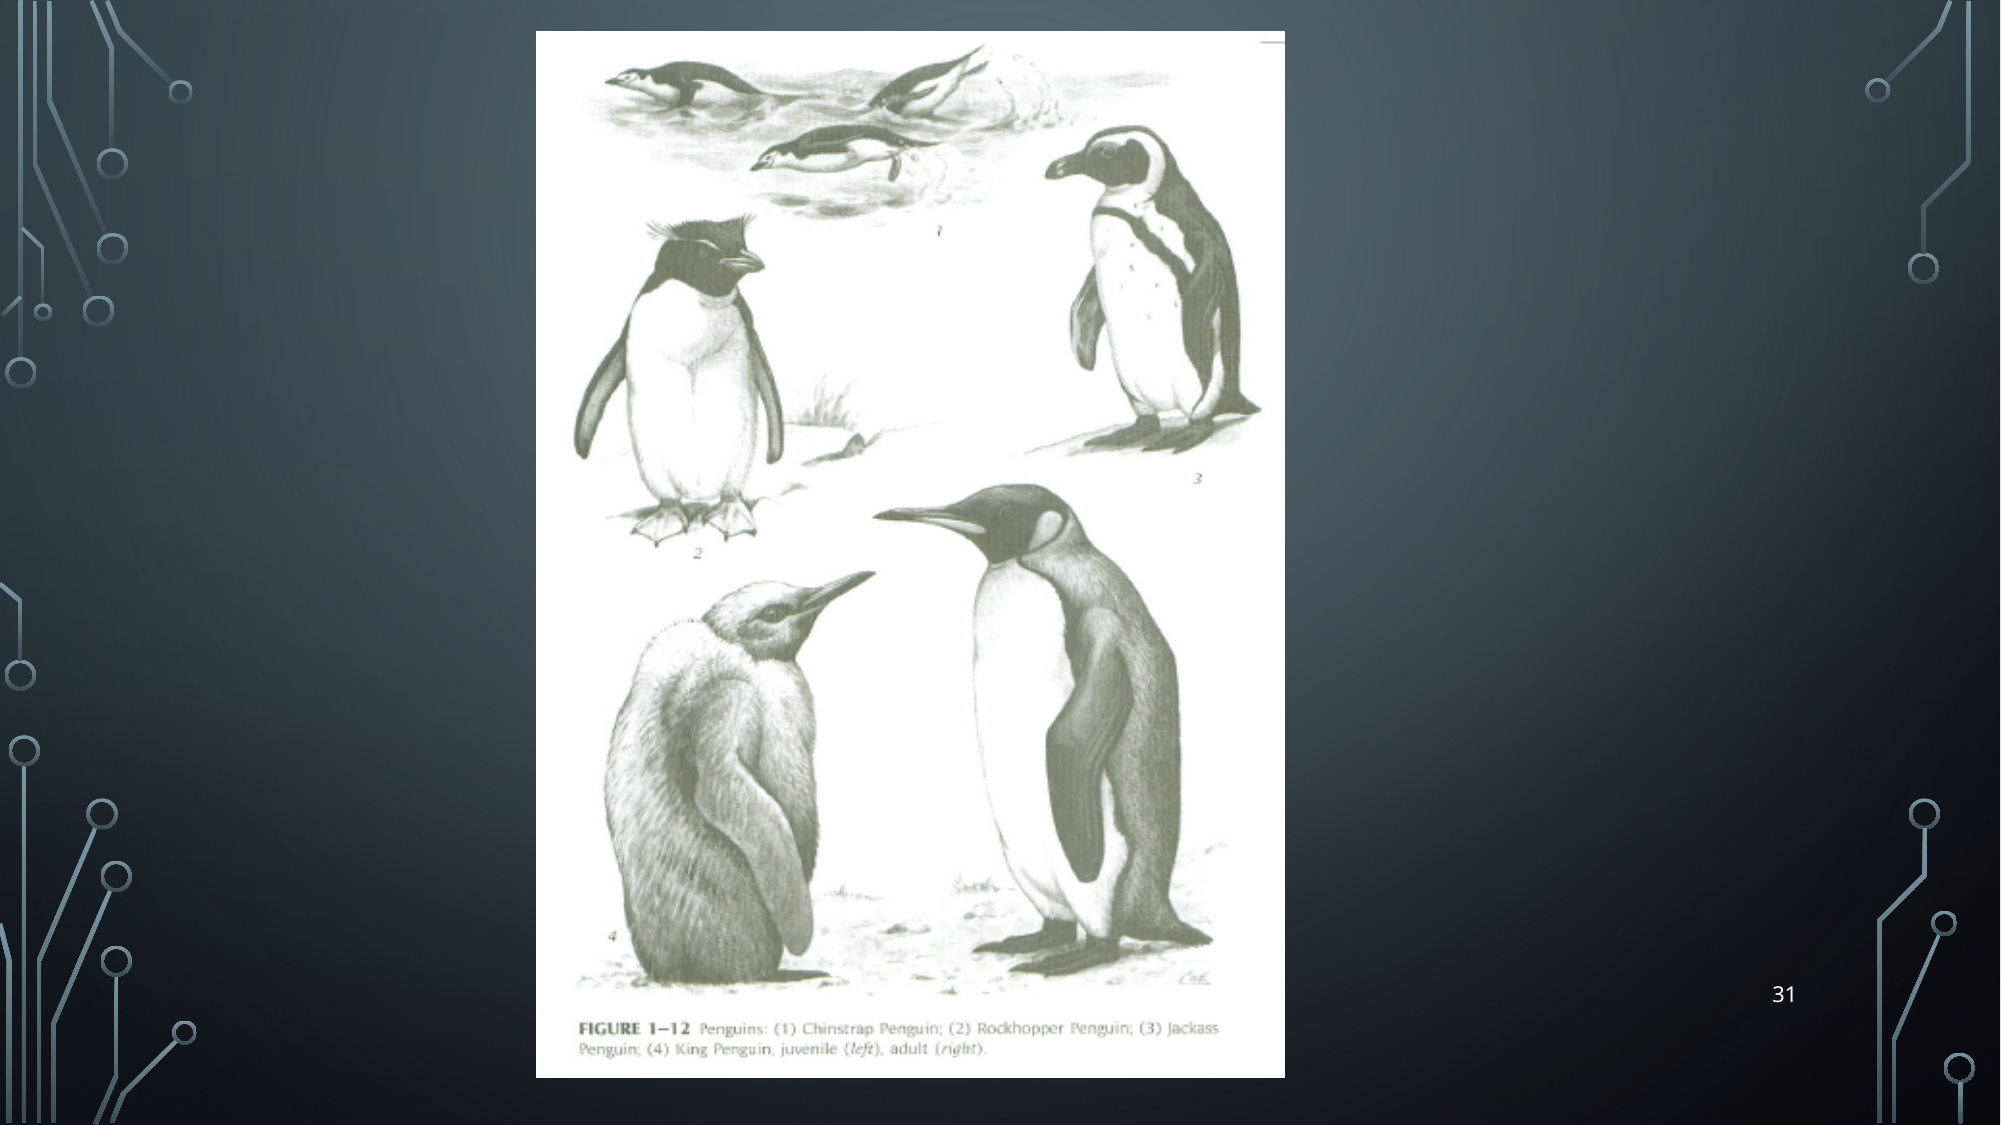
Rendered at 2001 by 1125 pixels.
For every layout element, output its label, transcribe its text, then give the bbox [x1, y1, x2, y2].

slide_number 31 [1685, 965, 1813, 1025]
picture [536, 31, 1285, 1078]
